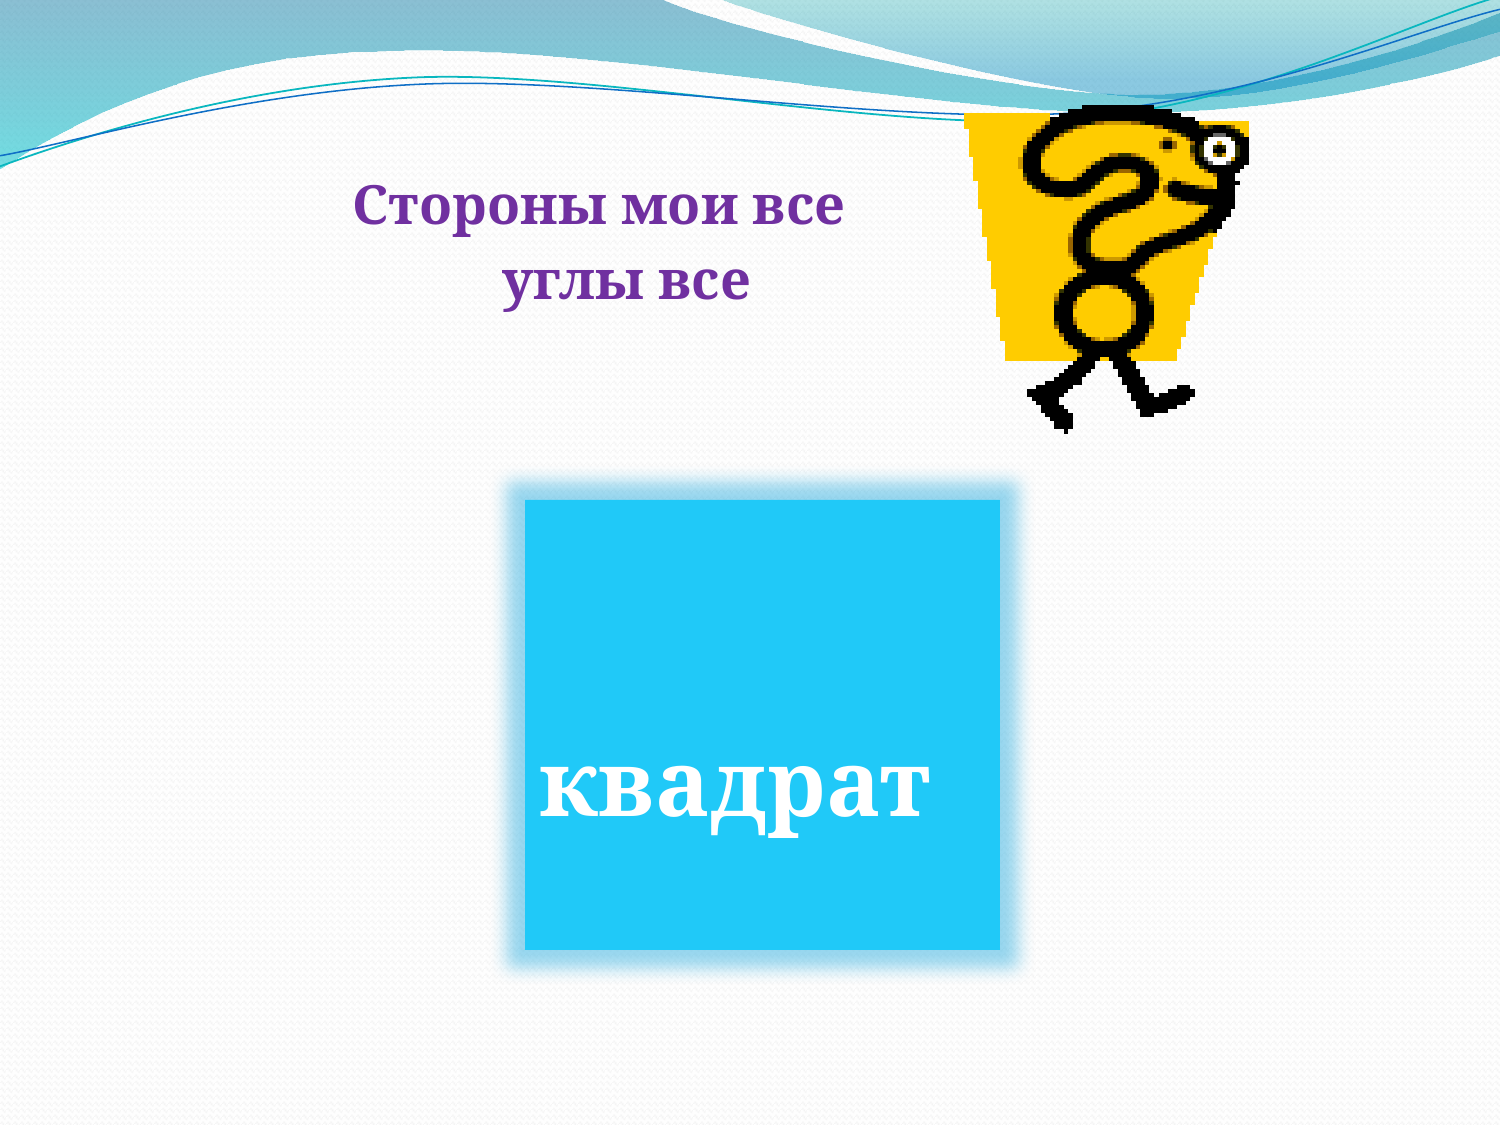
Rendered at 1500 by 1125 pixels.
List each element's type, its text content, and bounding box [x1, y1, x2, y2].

text_box квадрат [524, 499, 1001, 951]
picture [960, 93, 1255, 434]
list Стороны мои все углы все [137, 162, 1363, 500]
